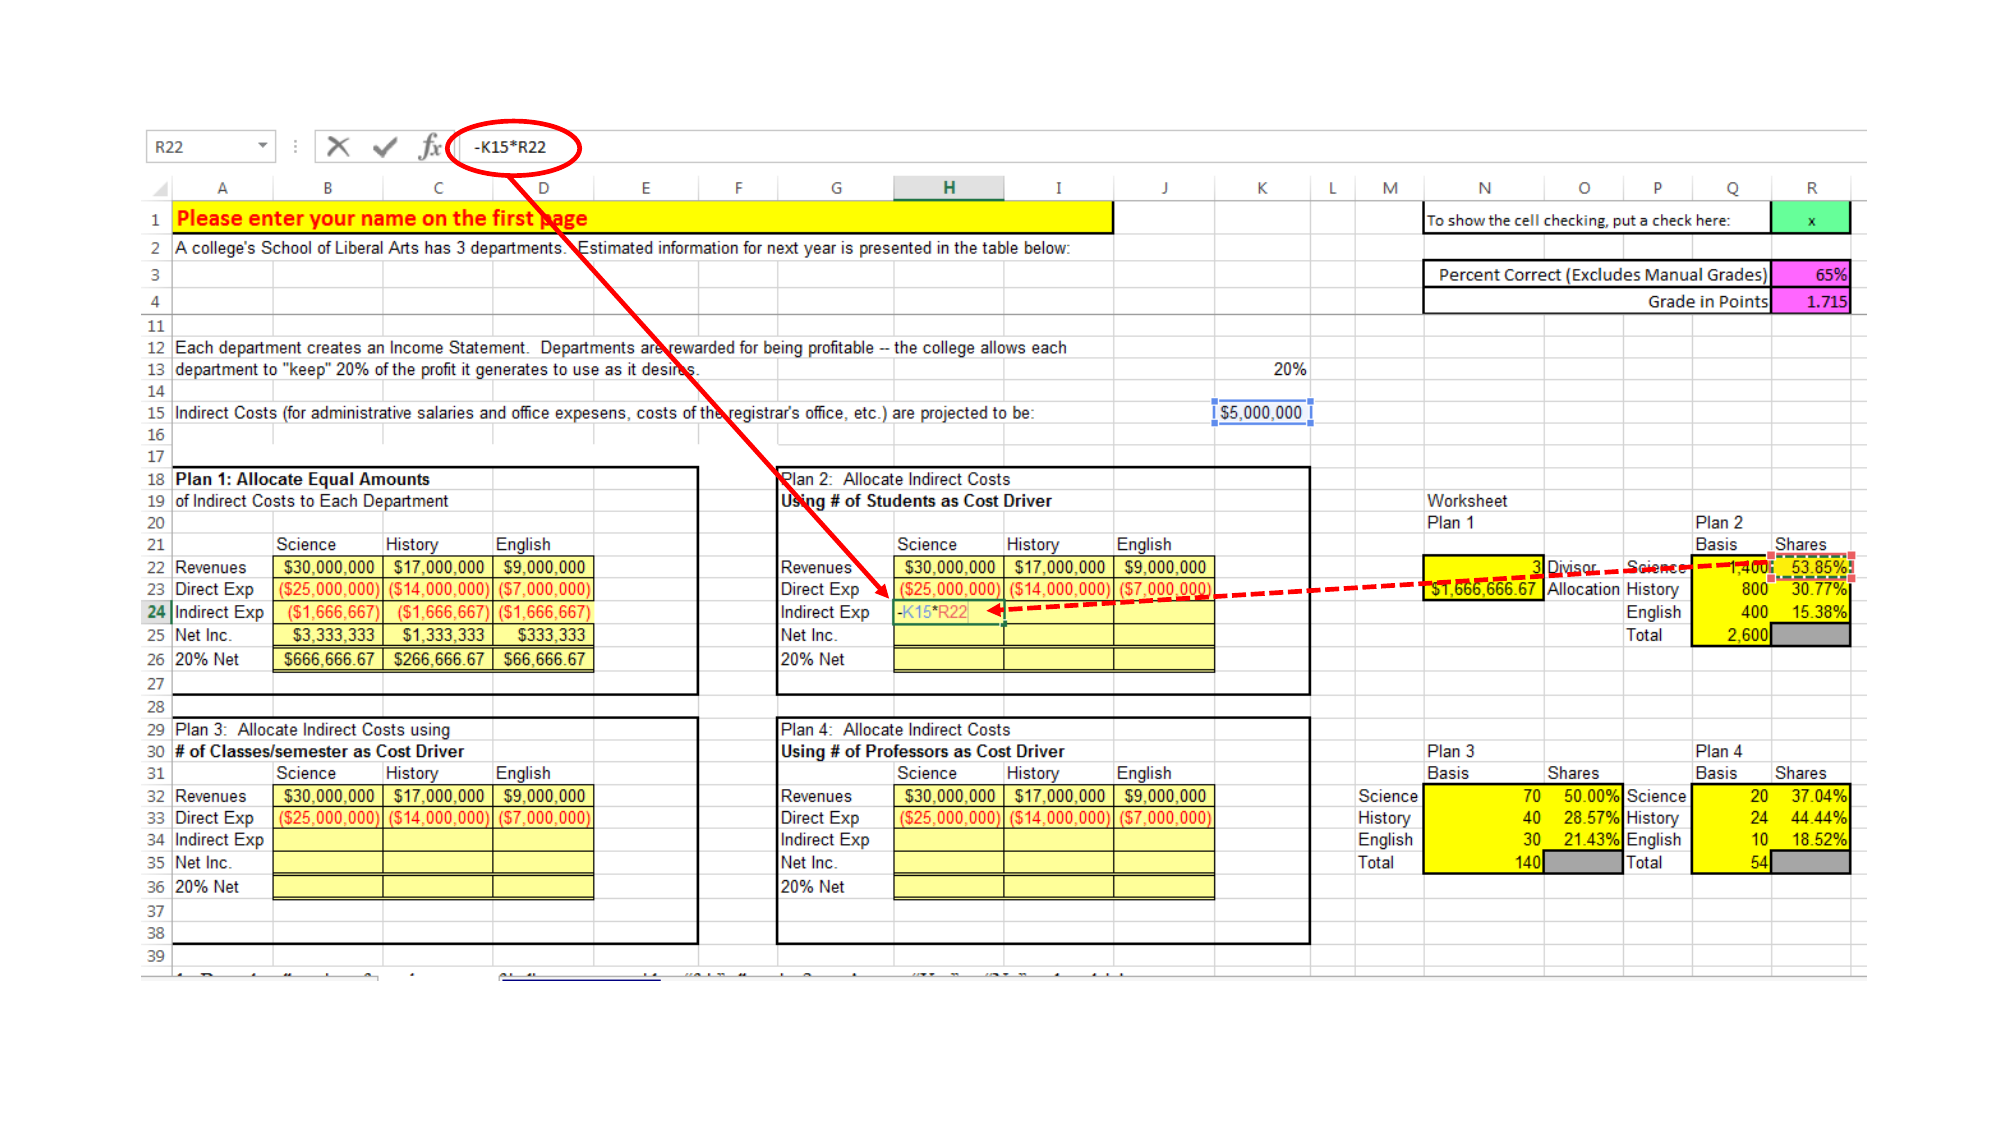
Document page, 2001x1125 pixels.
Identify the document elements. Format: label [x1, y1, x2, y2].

text_box [508, 175, 890, 599]
text_box [986, 562, 1768, 611]
list [141, 121, 1867, 981]
